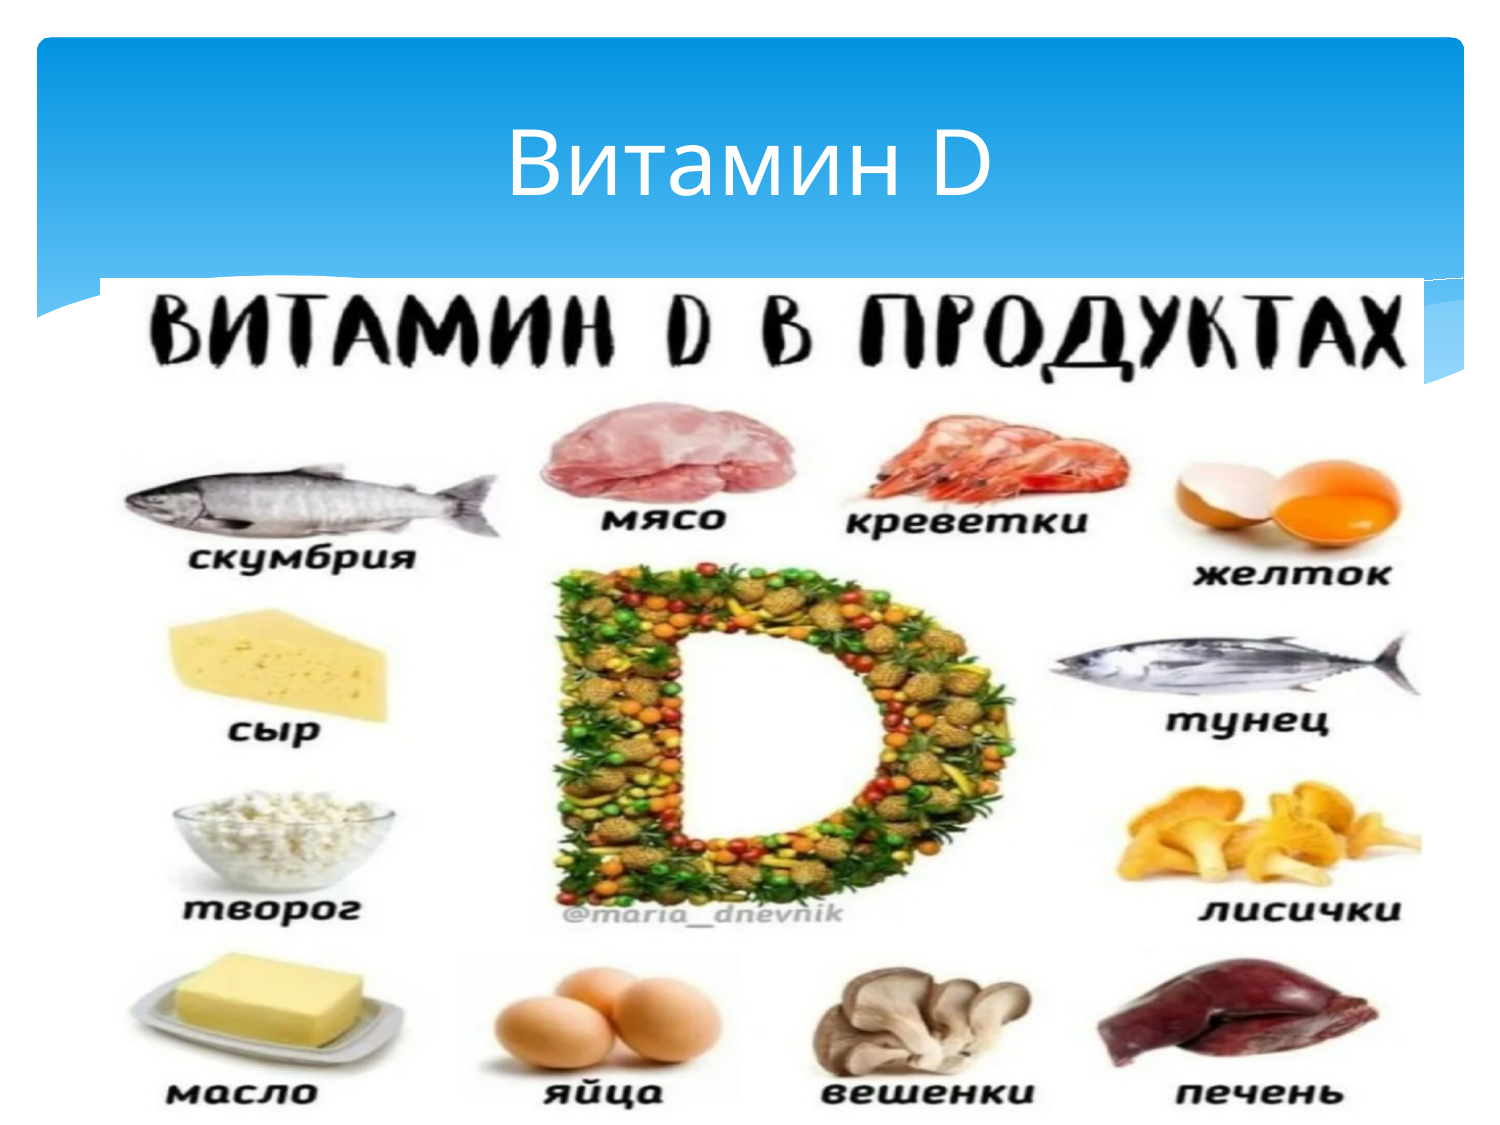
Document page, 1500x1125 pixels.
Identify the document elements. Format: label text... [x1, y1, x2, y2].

title Витамин D [75, 55, 1425, 261]
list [100, 278, 1424, 1125]
